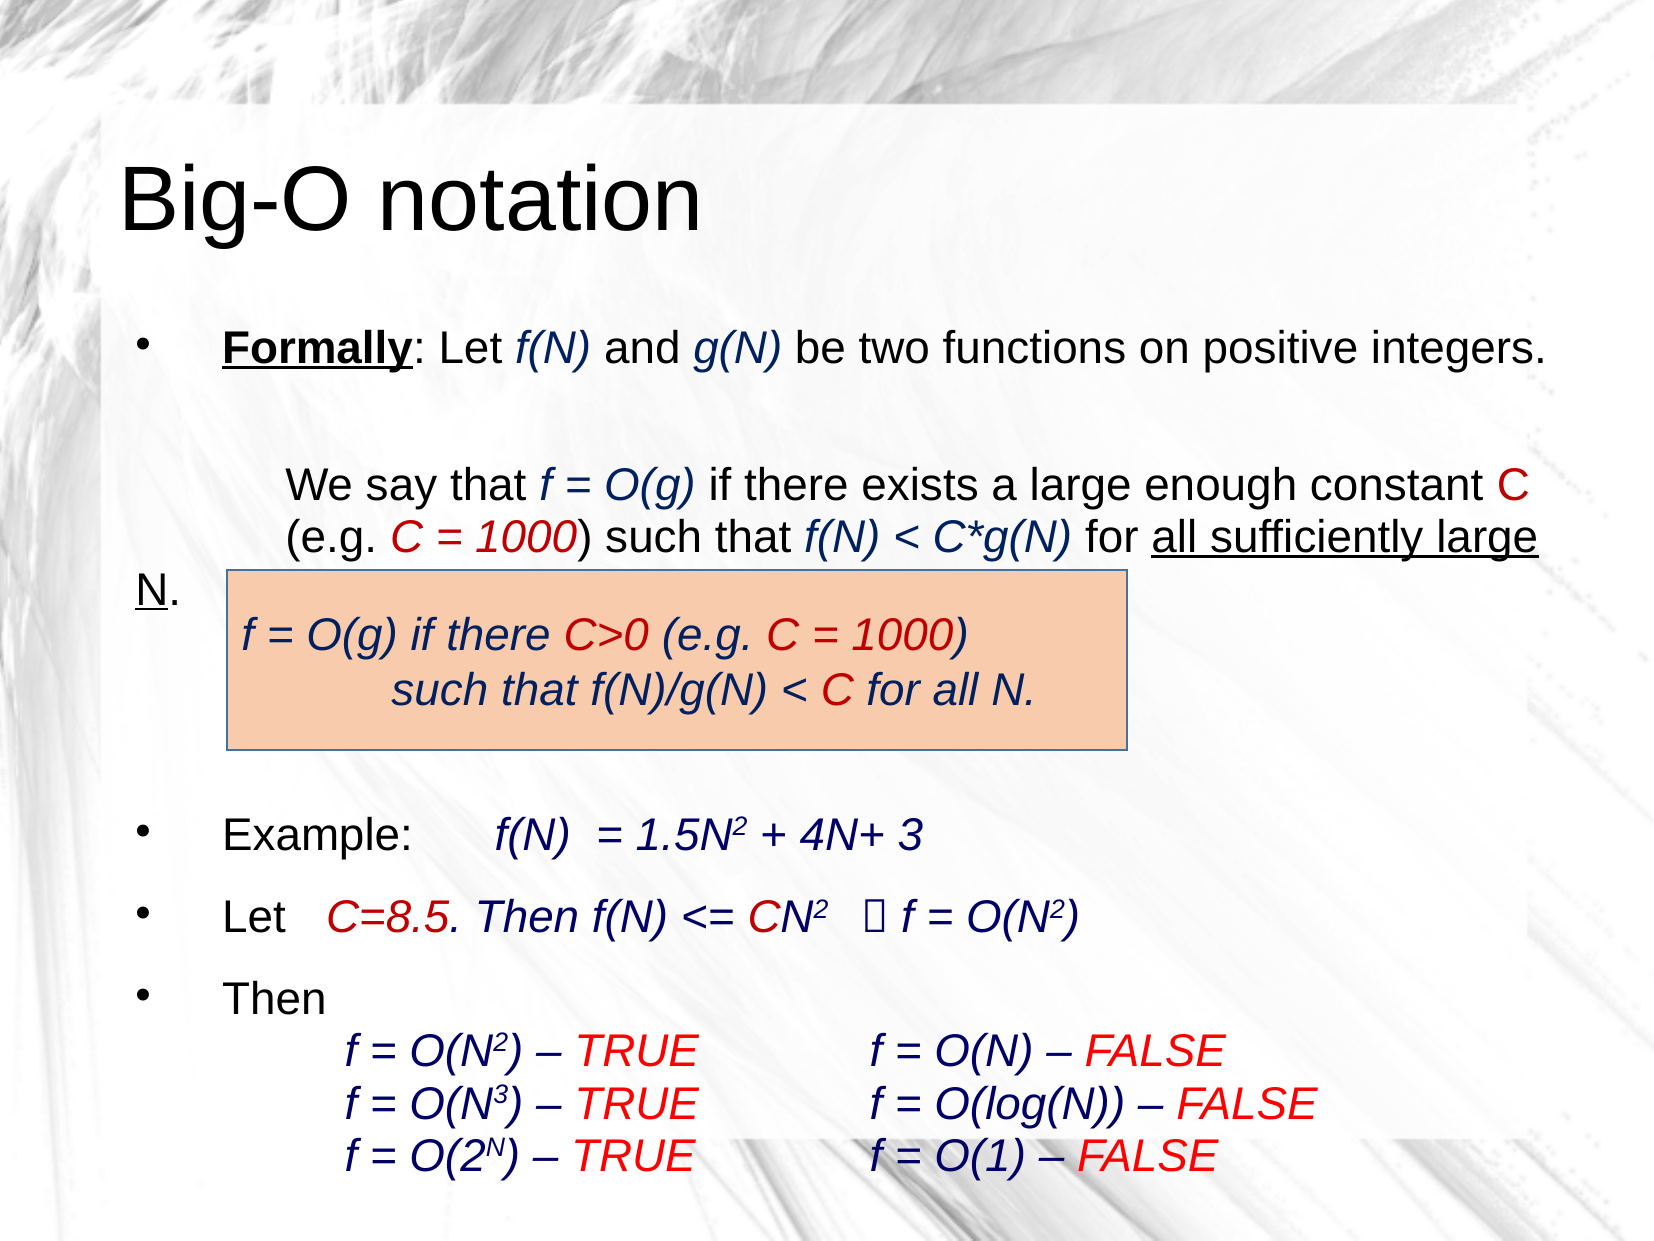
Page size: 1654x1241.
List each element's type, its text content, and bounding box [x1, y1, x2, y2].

text_box f = O(g) if there C>0 (e.g. C = 1000) such that f(N)/g(N) < C for all N. [226, 570, 1127, 750]
list Formally: Let f(N) and g(N) be two functions on positive integers. We say that f = O(g) if there exists a large enough constant C (e.g. C = 1000) such that f(N) < C*g(N) for all sufficiently large N. Example: f(N) = 1.5N2 + 4N+ 3 Let C=8.5. Then f(N) <= CN2  f = O(N2) Then f = O(N2) – TRUE f = O(N) – FALSE f = O(N3) – TRUE f = O(log(N)) – FALSE f = O(2N) – TRUE f = O(1) – FALSE [118, 319, 1571, 1109]
title Big-O notation [118, 112, 1506, 281]
picture [0, 0, 1654, 1241]
